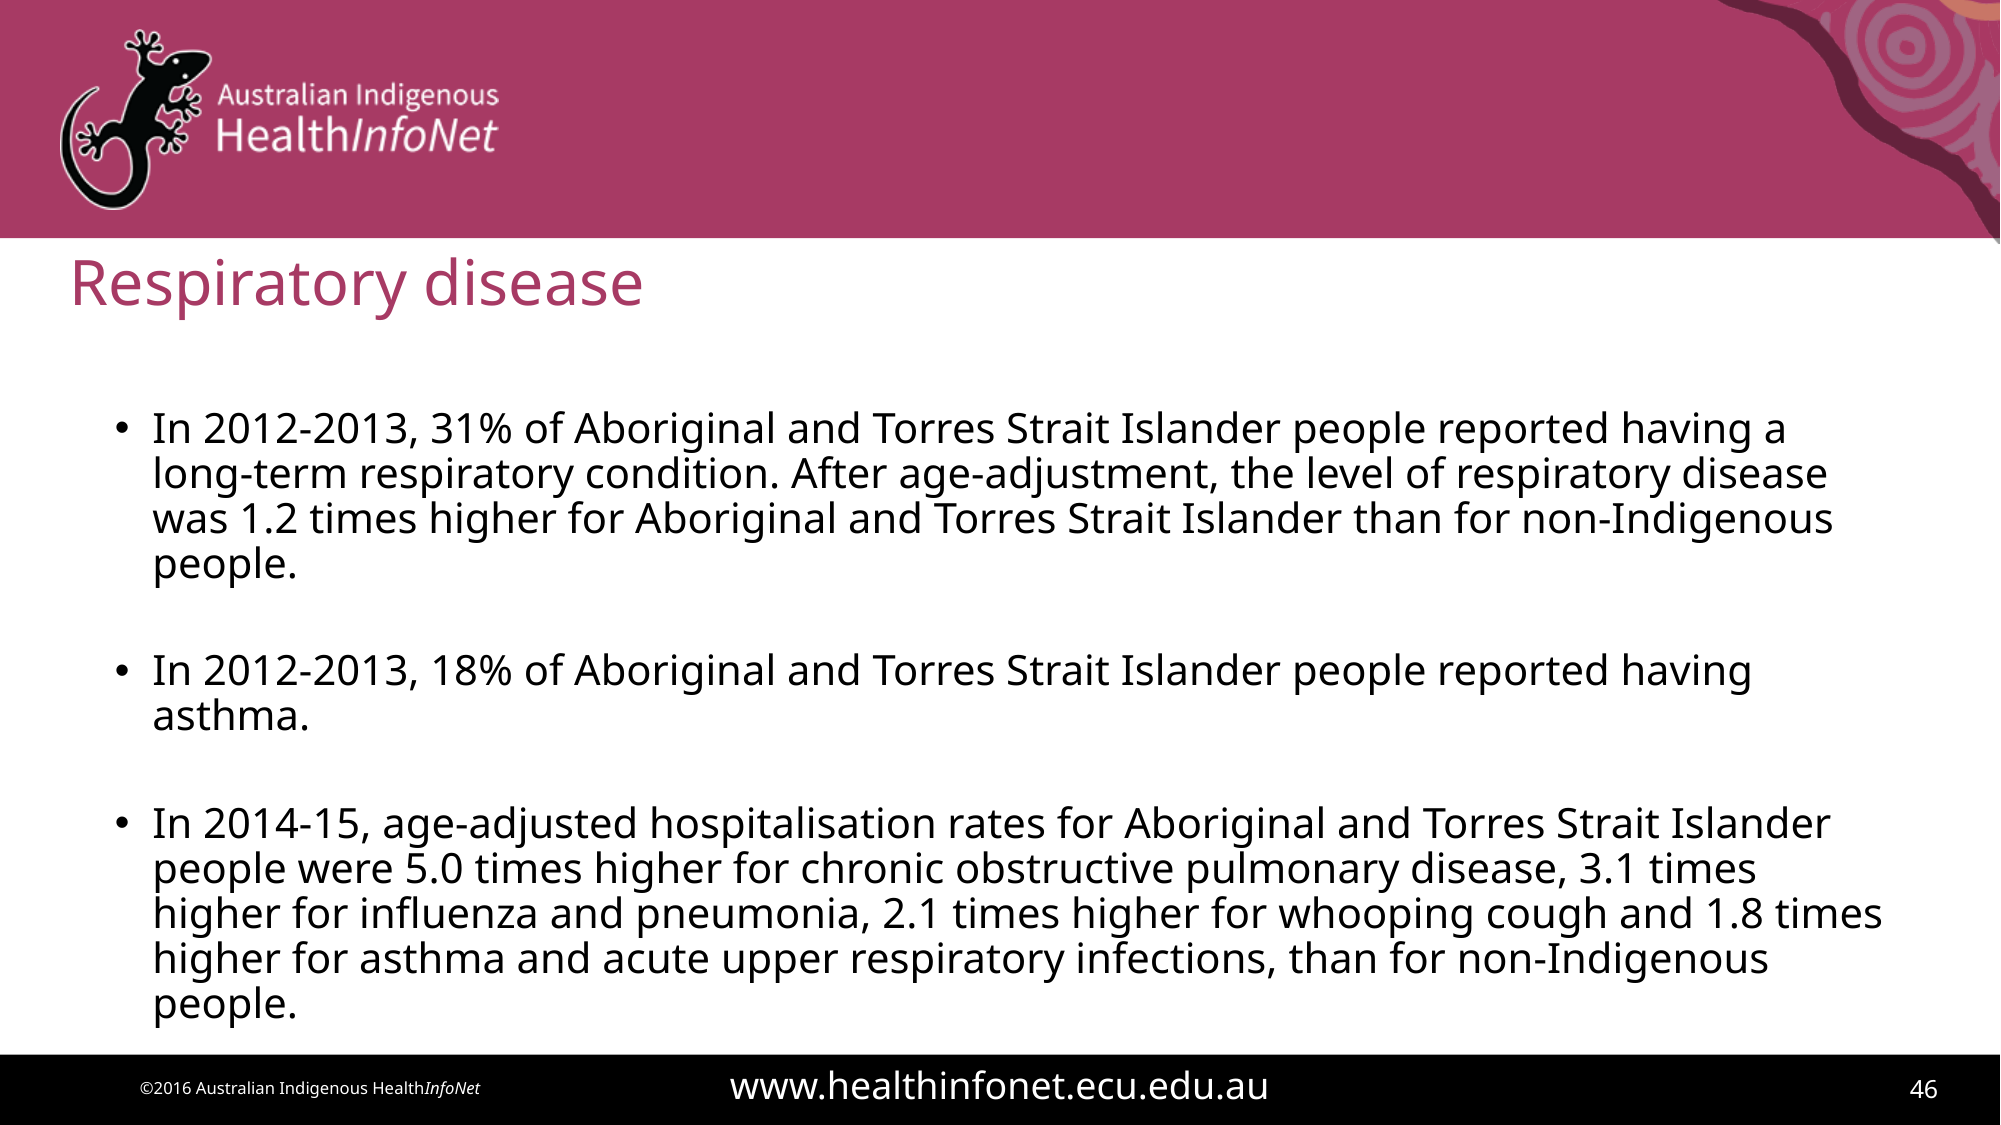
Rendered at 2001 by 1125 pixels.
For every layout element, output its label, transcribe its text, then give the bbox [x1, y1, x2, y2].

title Respiratory disease [55, 243, 1945, 327]
list In 2012-2013, 31% of Aboriginal and Torres Strait Islander people reported having a long-term respiratory condition. After age-adjustment, the level of respiratory disease was 1.2 times higher for Aboriginal and Torres Strait Islander than for non-Indigenous people. In 2012-2013, 18% of Aboriginal and Torres Strait Islander people reported having asthma. In 2014-15, age-adjusted hospitalisation rates for Aboriginal and Torres Strait Islander people were 5.0 times higher for chronic obstructive pulmonary disease, 3.1 times higher for influenza and pneumonia, 2.1 times higher for whooping cough and 1.8 times higher for asthma and acute upper respiratory infections, than for non-Indigenous people. [99, 399, 1900, 1050]
picture [1673, 0, 2000, 279]
picture [60, 29, 499, 210]
